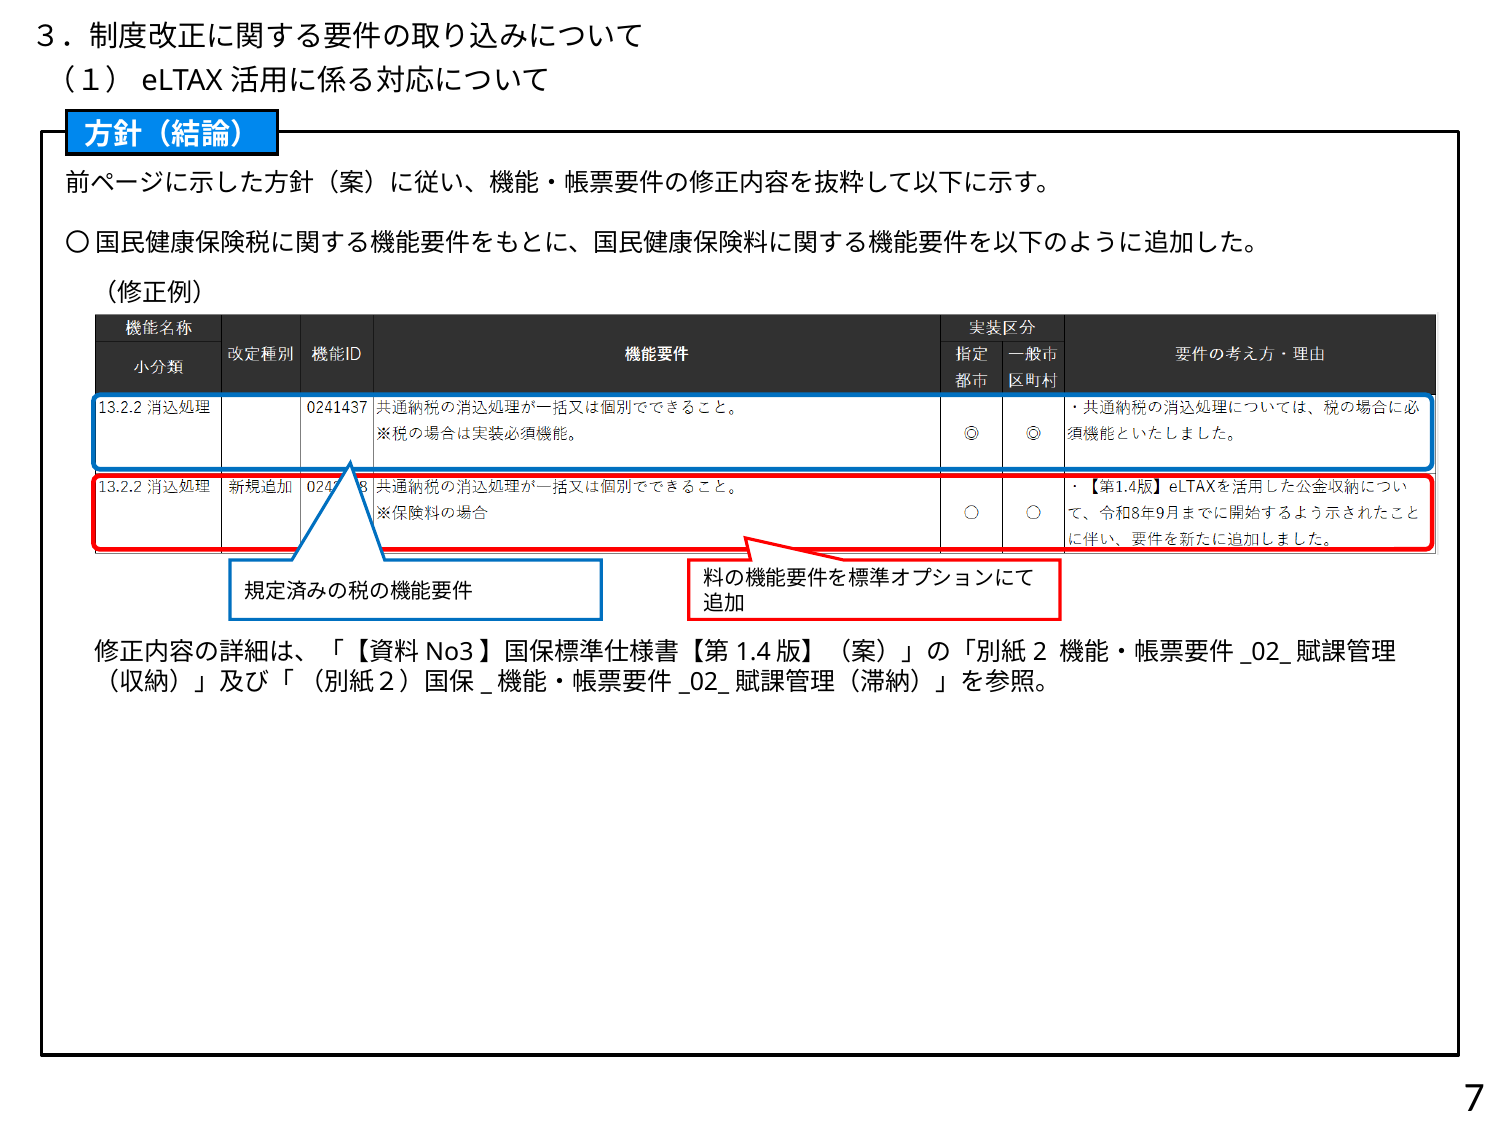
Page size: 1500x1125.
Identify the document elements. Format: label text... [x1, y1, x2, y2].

text_box 料の機能要件を標準オプションにて追加 [687, 555, 1062, 621]
text_box 前ページに示した方針（案）に従い、機能・帳票要件の修正内容を抜粋して以下に示す。 〇 国民健康保険税に関する機能要件をもとに、国民健康保険料に関する機能要件を以下のように追加した。 （修正例） 修正内容の詳細は、「【資料No3】国保標準仕様書【第1.4版】（案）」の「別紙2 機能・帳票要件_02_賦課管理（収納）」及び「 （別紙２）国保_機能・帳票要件_02_賦課管理（滞納）」を参照。 [41, 131, 1459, 1055]
text_box ３．制度改正に関する要件の取り込みについて [16, 2, 1440, 49]
text_box 規定済みの税の機能要件 [228, 555, 603, 621]
picture [93, 312, 1440, 555]
slide_number 7 [1149, 1065, 1500, 1125]
text_box 方針（結論） [65, 110, 278, 155]
text_box （１）eLTAX活用に係る対応について [32, 54, 1456, 104]
